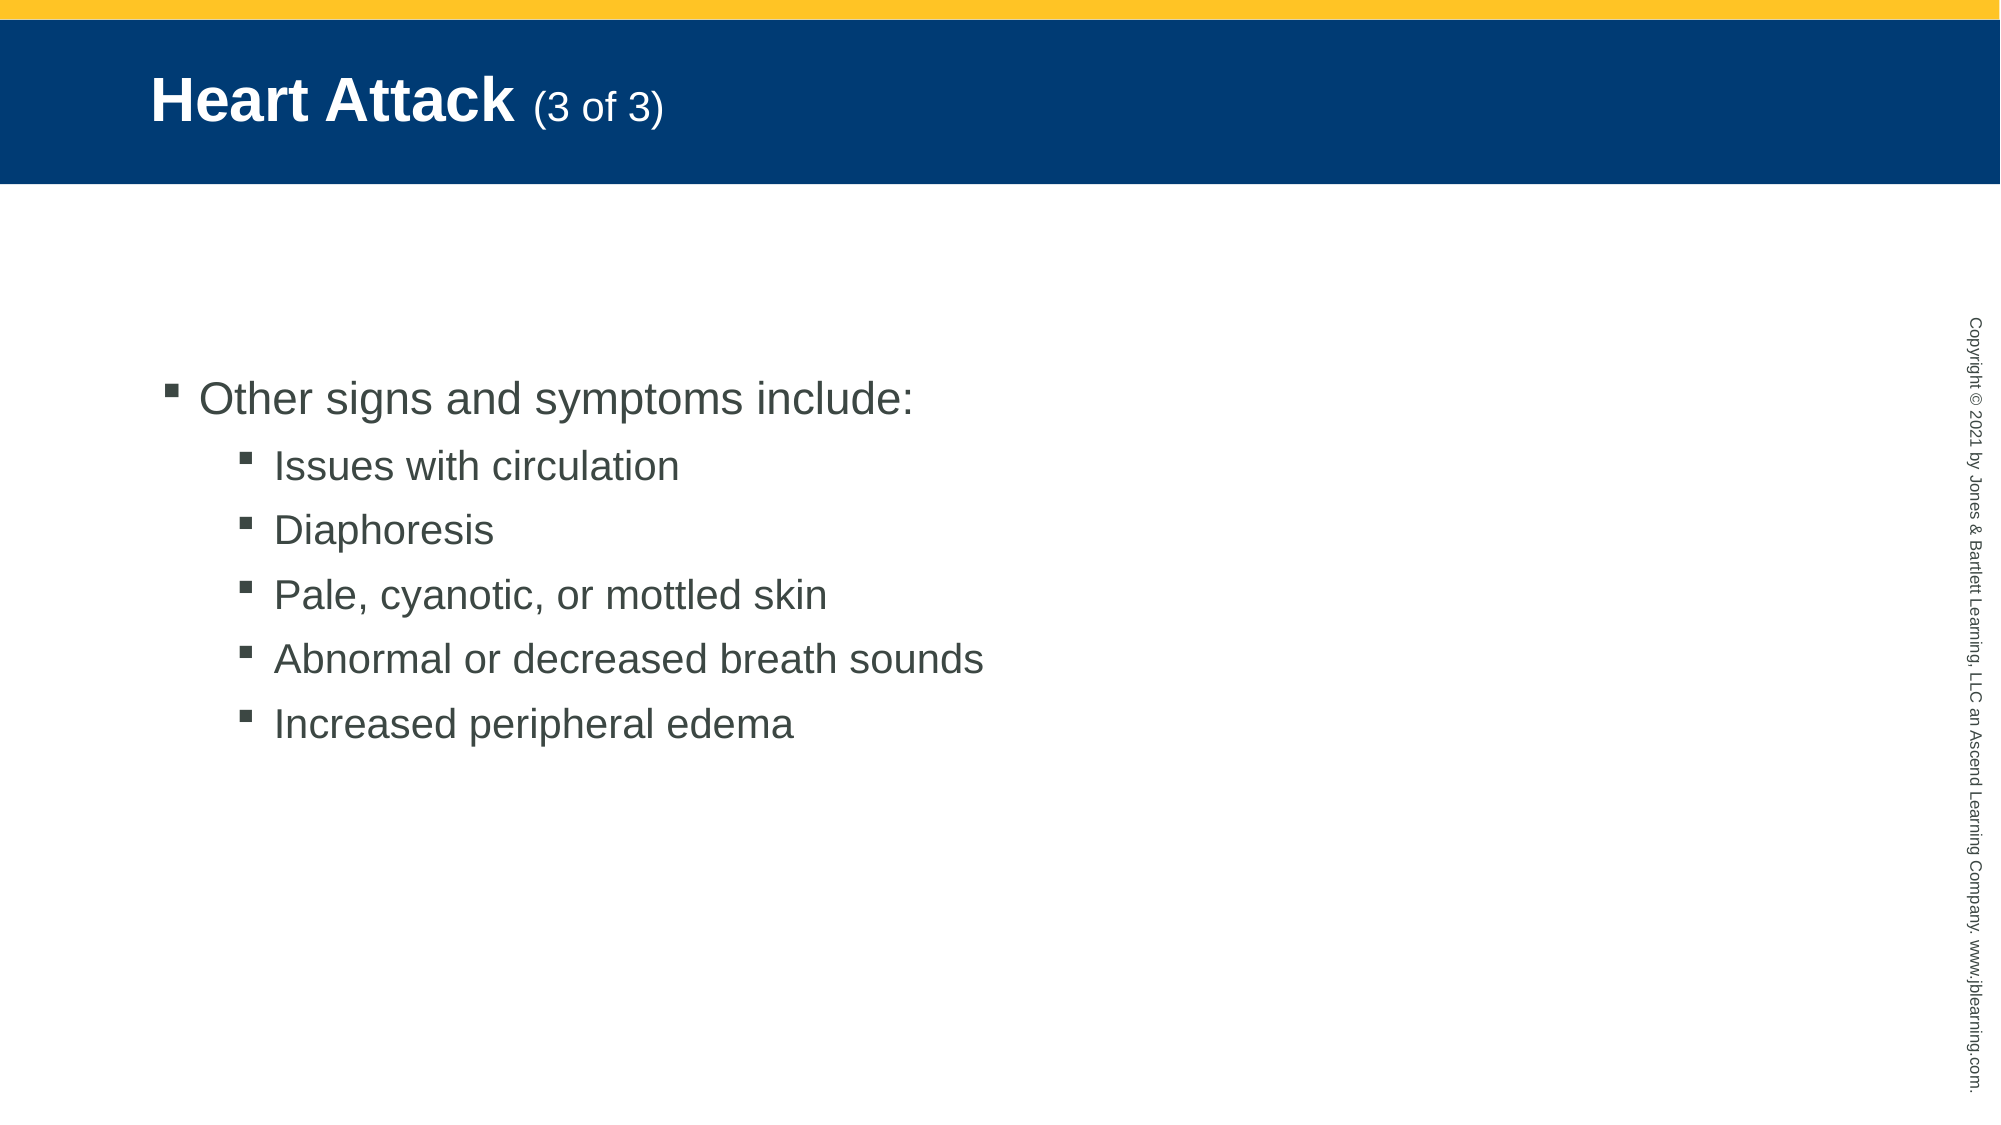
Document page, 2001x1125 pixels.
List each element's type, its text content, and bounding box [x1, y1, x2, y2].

title Heart Attack (3 of 3) [0, 19, 2000, 185]
list Other signs and symptoms include: Issues with circulation Diaphoresis Pale, cyanotic, or mottled skin Abnormal or decreased breath sounds Increased peripheral edema [146, 361, 1859, 1016]
